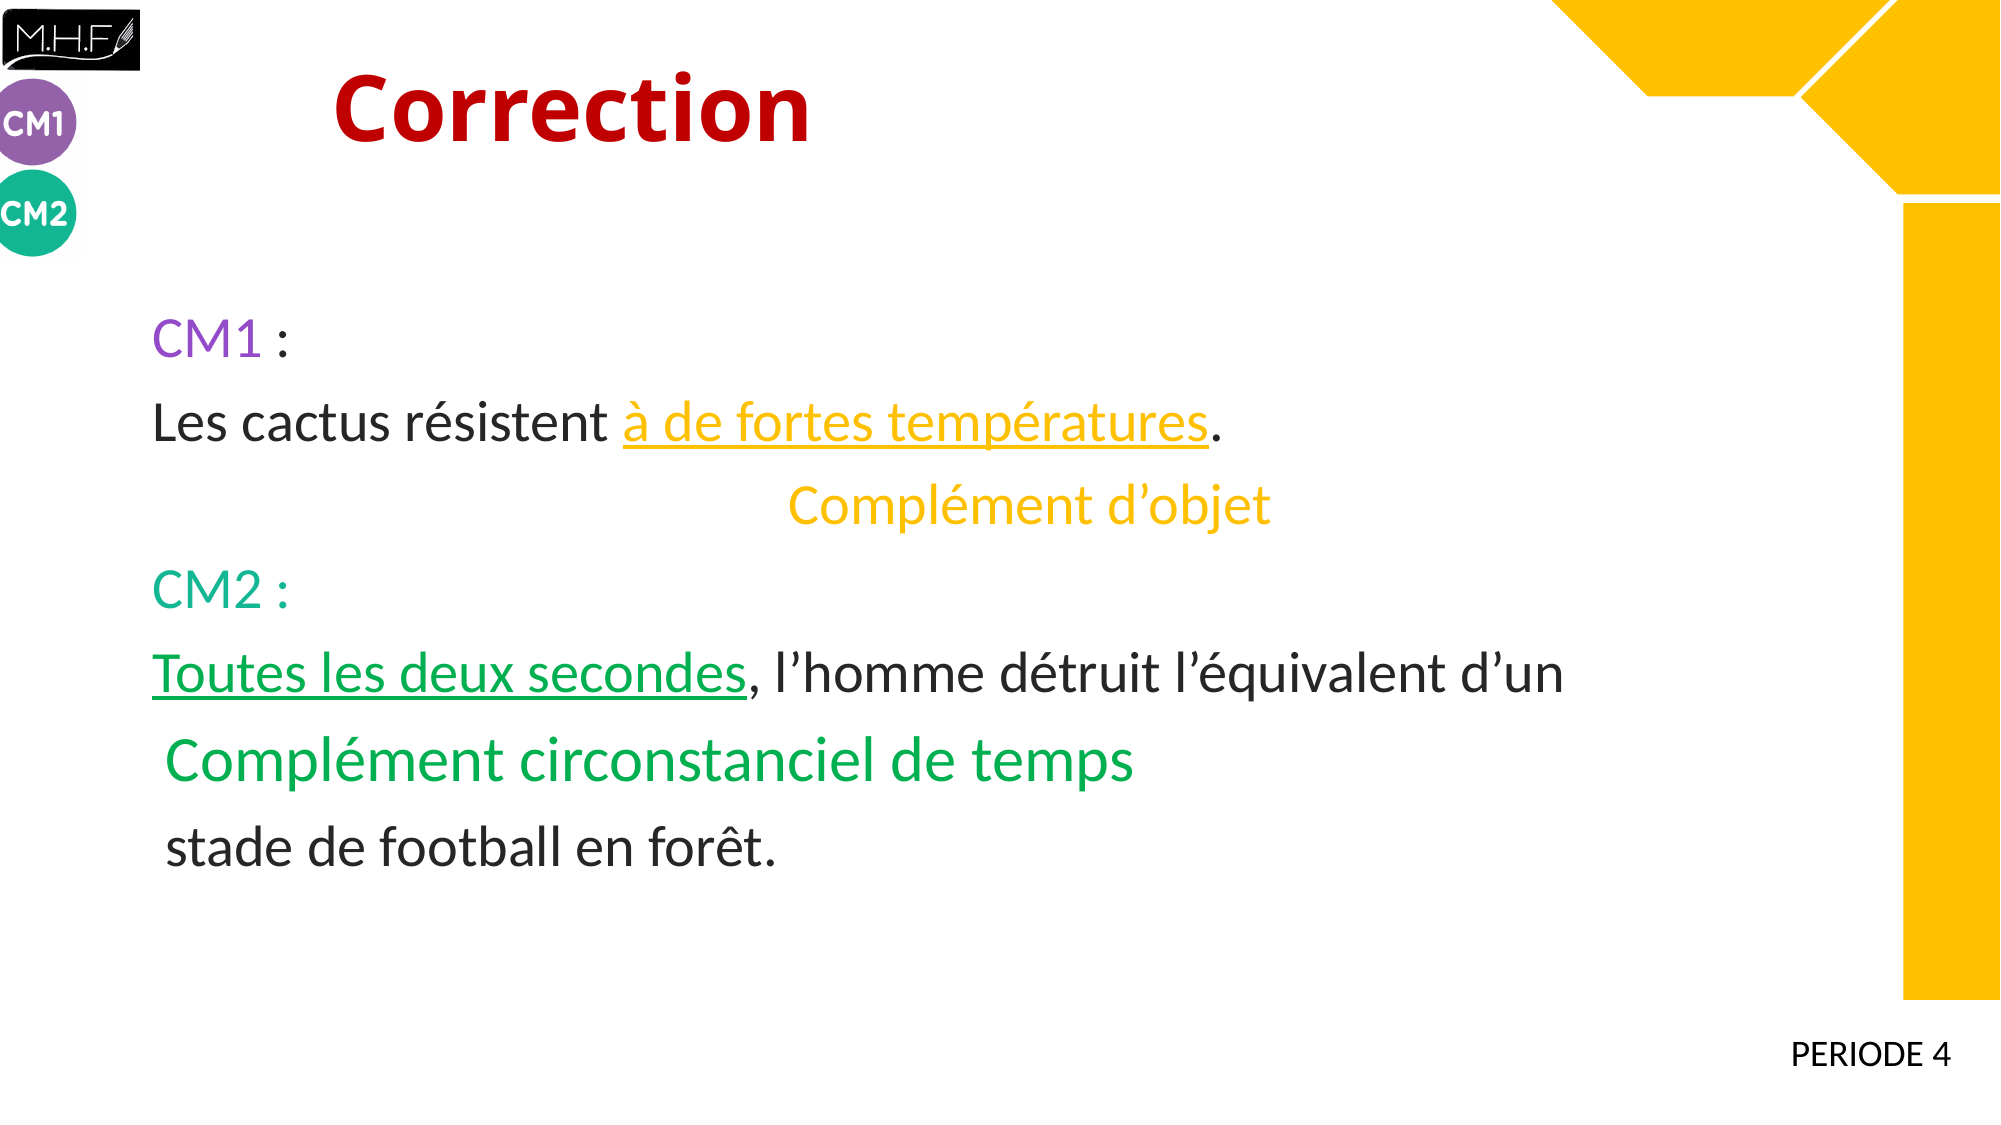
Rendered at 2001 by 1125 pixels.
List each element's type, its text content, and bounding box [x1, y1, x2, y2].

text_box [1549, 0, 1892, 98]
text_box [1902, 202, 2000, 1001]
picture [0, 7, 140, 259]
text_box PERIODE 4 [1362, 1021, 1967, 1125]
title Correction [316, 3, 1863, 221]
list CM1 : Les cactus résistent à de fortes températures. Complément d’objet CM2 : Toutes les deux secondes, l’homme détruit l’équivalent d’un Complément circonstanciel de temps stade de football en forêt. [137, 299, 1863, 1014]
text_box [1799, 0, 2000, 196]
